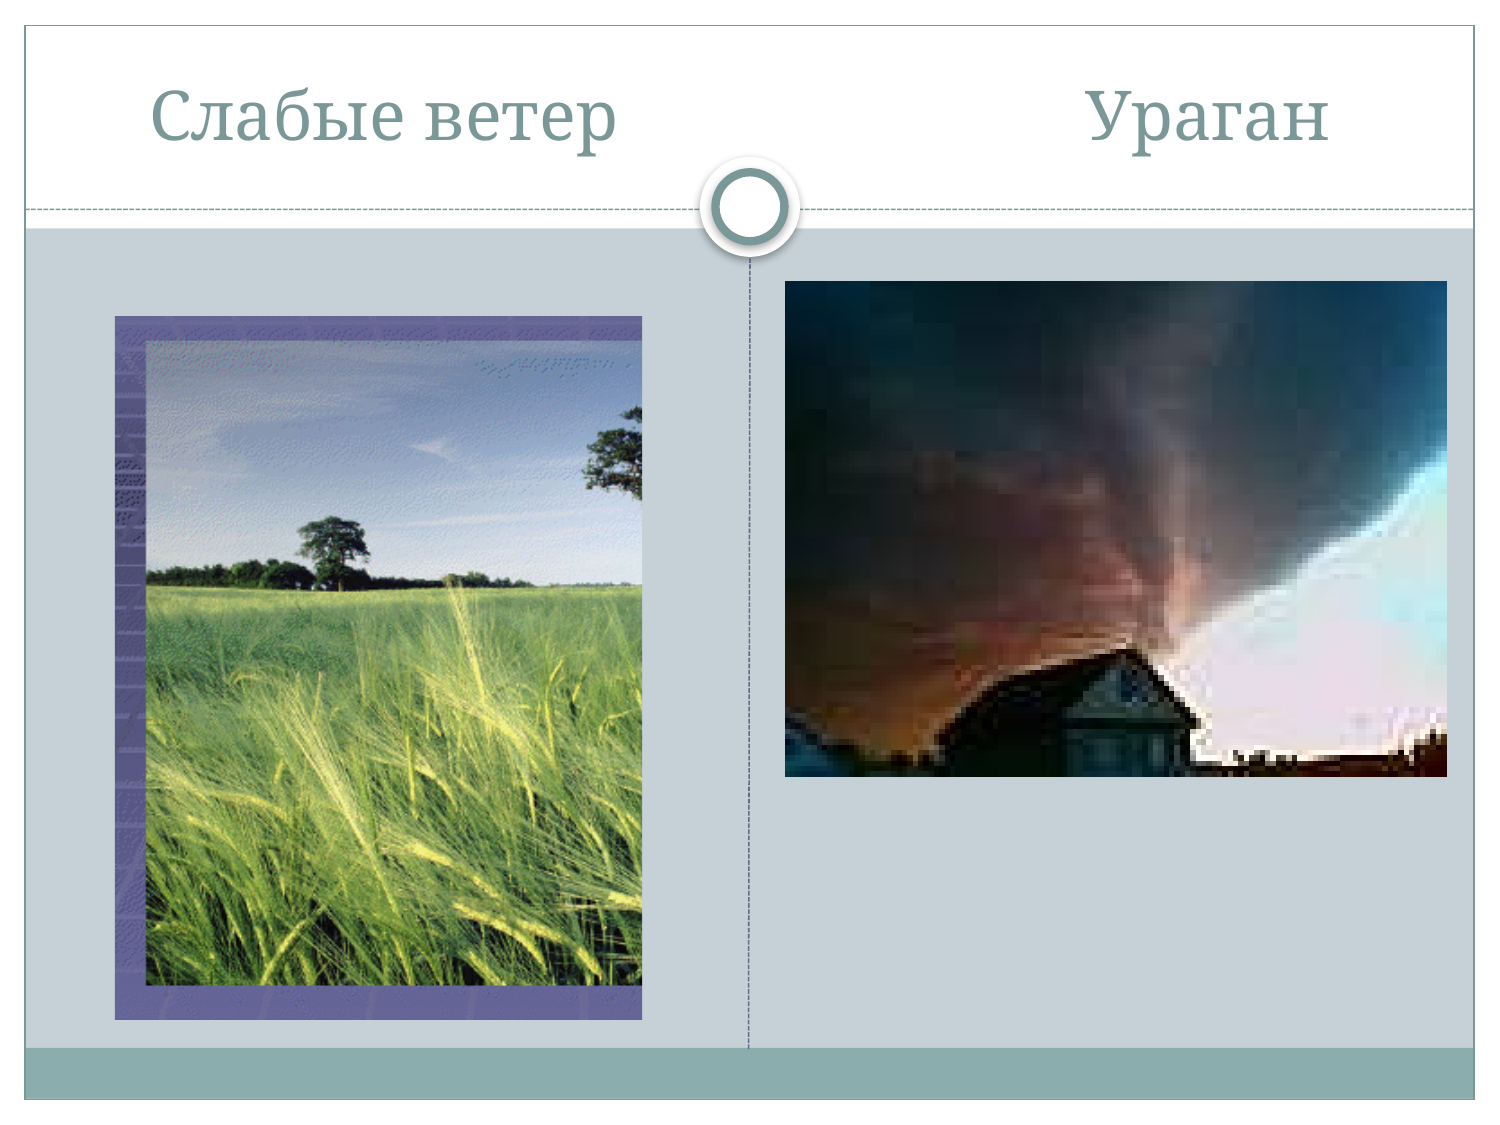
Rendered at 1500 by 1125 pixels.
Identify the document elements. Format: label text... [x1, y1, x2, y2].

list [784, 280, 1447, 778]
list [114, 316, 643, 1020]
title Слабые ветер Ураган [49, 37, 1450, 162]
